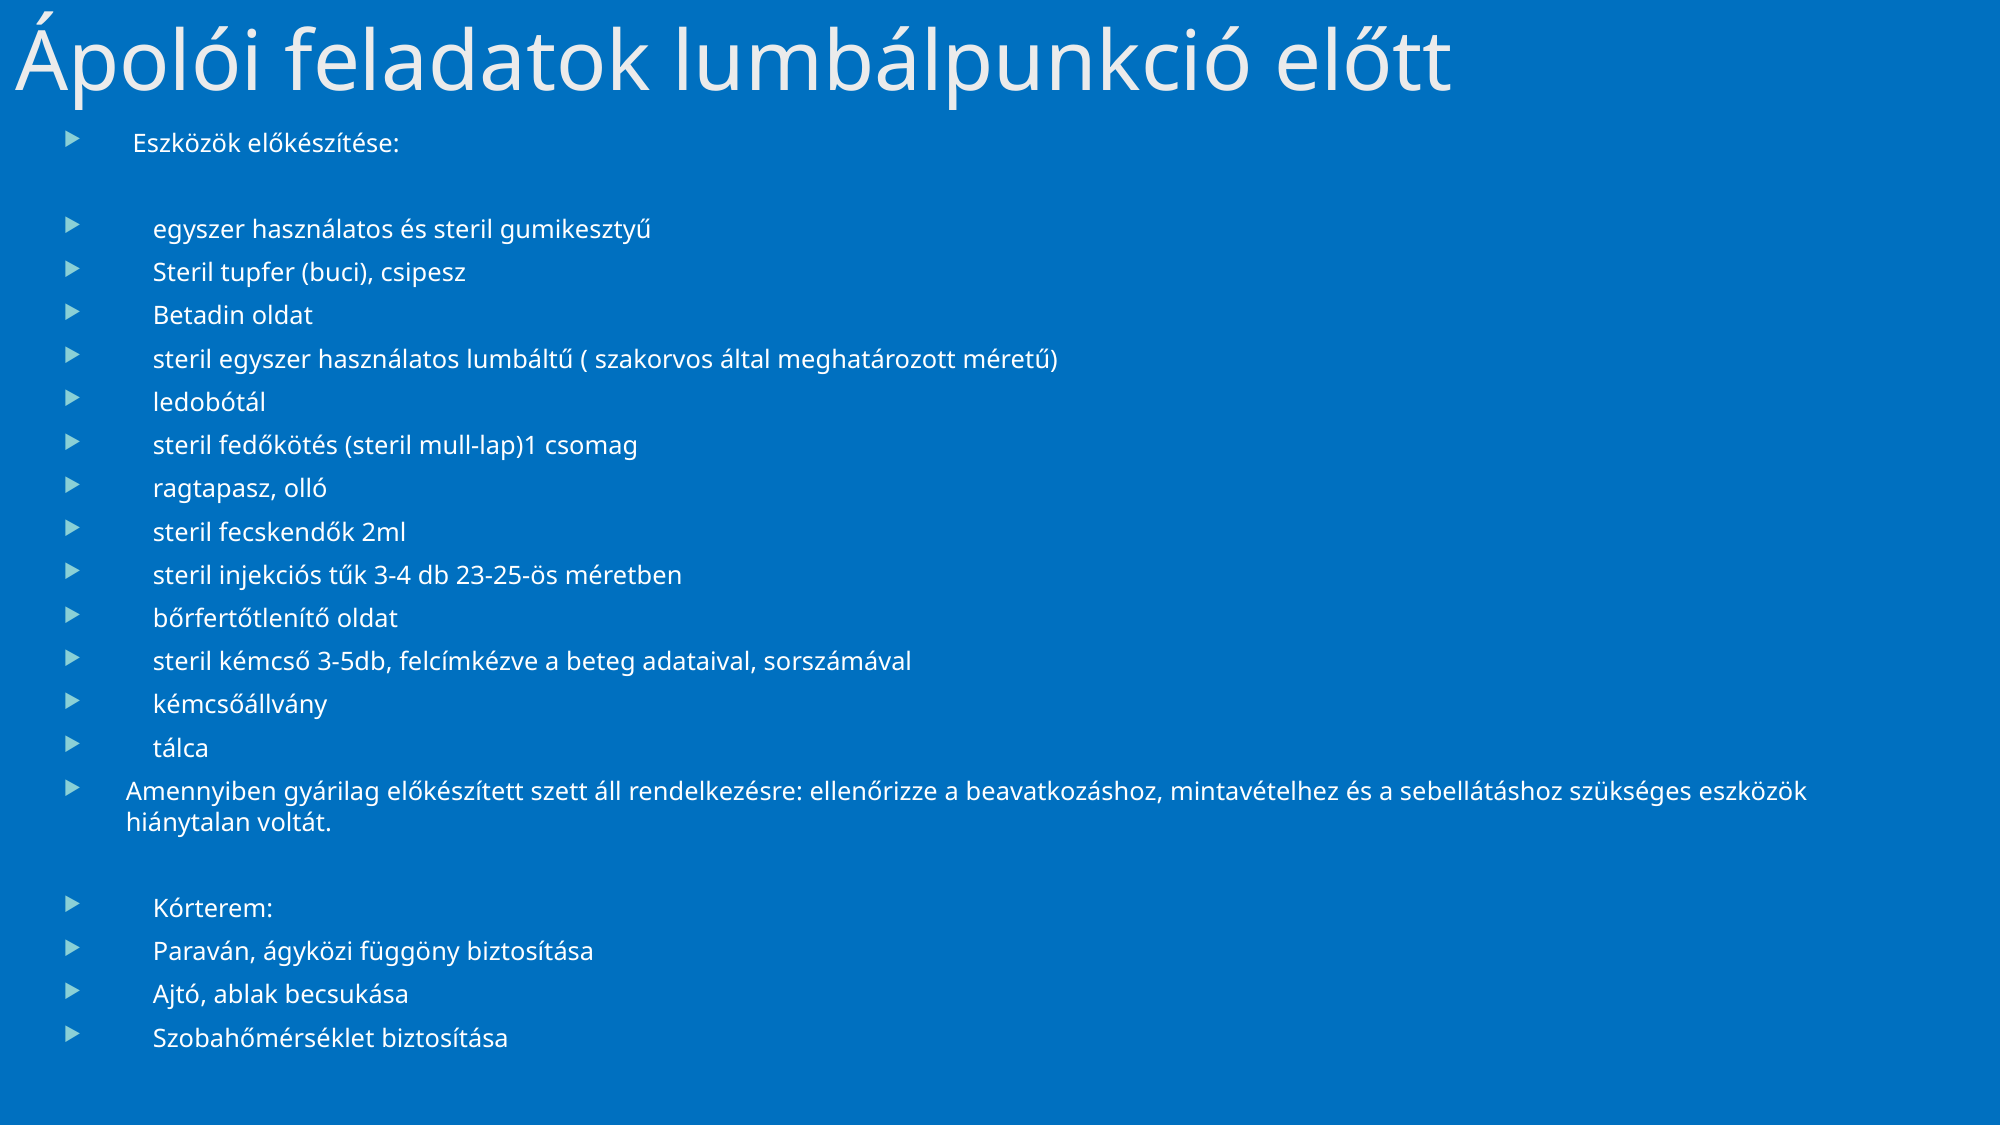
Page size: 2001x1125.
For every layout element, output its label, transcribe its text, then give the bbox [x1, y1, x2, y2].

title Ápolói feladatok lumbálpunkció előtt [0, 0, 1886, 102]
list Eszközök előkészítése: egyszer használatos és steril gumikesztyű Steril tupfer (buci), csipesz Betadin oldat steril egyszer használatos lumbáltű ( szakorvos által meghatározott méretű) ledobótál steril fedőkötés (steril mull-lap)1 csomag ragtapasz, olló steril fecskendők 2ml steril injekciós tűk 3-4 db 23-25-ös méretben bőrfertőtlenítő oldat steril kémcső 3-5db, felcímkézve a beteg adataival, sorszámával kémcsőállvány tálca Amennyiben gyárilag előkészített szett áll rendelkezésre: ellenőrizze a beavatkozáshoz, mintavételhez és a sebellátáshoz szükséges eszközök hiánytalan voltát. Kórterem: Paraván, ágyközi függöny biztosítása Ajtó, ablak becsukása Szobahőmérséklet biztosítása [48, 119, 1838, 1072]
